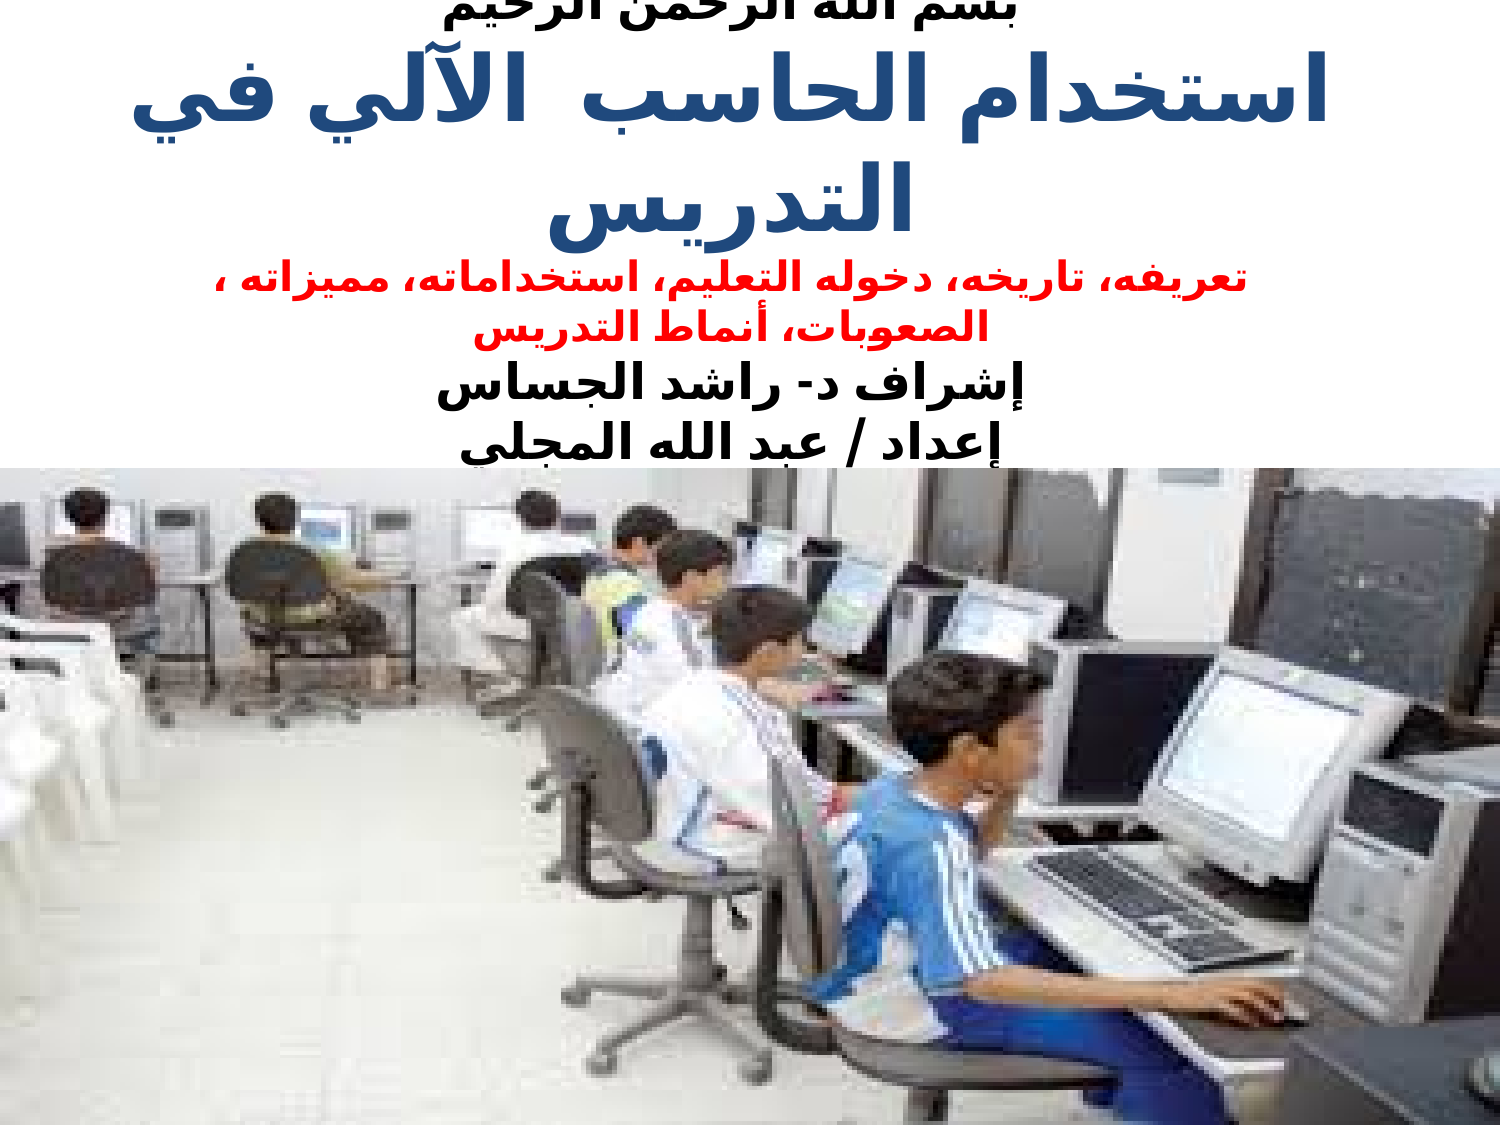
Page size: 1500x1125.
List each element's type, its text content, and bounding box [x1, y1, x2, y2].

picture [0, 468, 1500, 1125]
title بسم الله الرحمن الرحيم استخدام الحاسب الآلي في التدريس تعريفه، تاريخه، دخوله التعليم، استخداماته، مميزاته ، الصعوبات، أنماط التدريس إشراف د- راشد الجساس إعداد / عبد الله المجلي 1436هـ [93, 128, 1369, 370]
